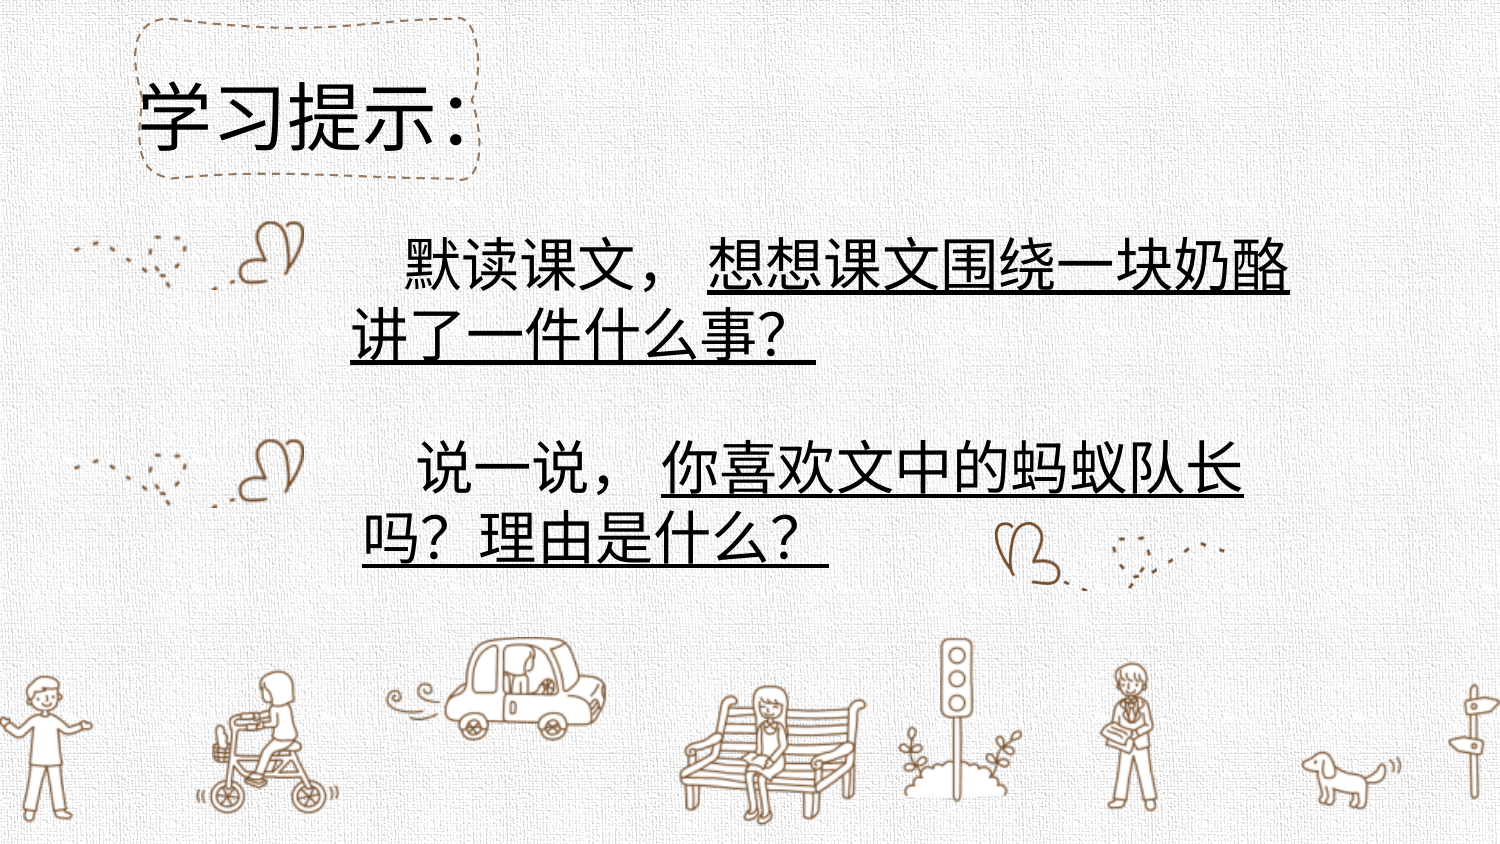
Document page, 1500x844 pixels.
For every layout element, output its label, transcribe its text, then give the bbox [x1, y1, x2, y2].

text_box 学习提示： [122, 17, 873, 168]
picture [0, 0, 1500, 844]
text_box 默读课文， 想想课文围绕一块奶酪讲了一件什么事？ [335, 220, 1338, 375]
text_box https://www.ypppt.com/ [814, 41, 1234, 102]
text_box 说一说， 你喜欢文中的蚂蚁队长吗？理由是什么？ [347, 423, 1326, 579]
text_box [147, 168, 477, 181]
